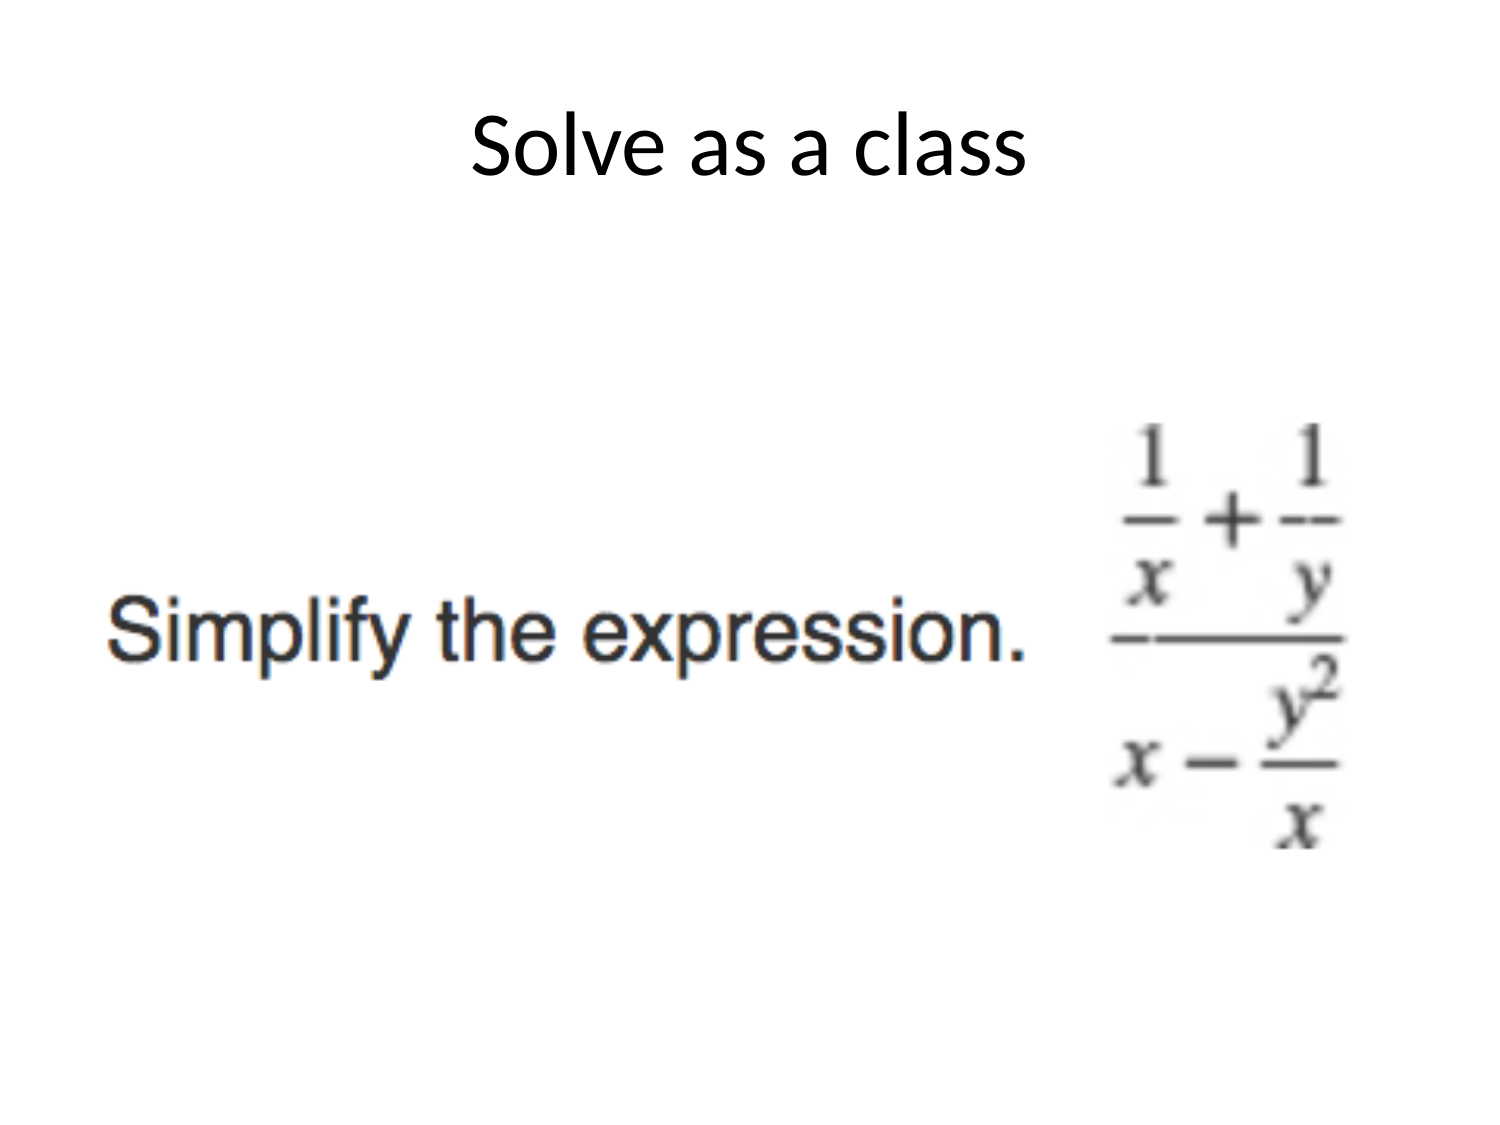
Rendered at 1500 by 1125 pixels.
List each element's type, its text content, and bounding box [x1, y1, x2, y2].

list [74, 262, 1426, 1006]
title Solve as a class [75, 45, 1425, 233]
